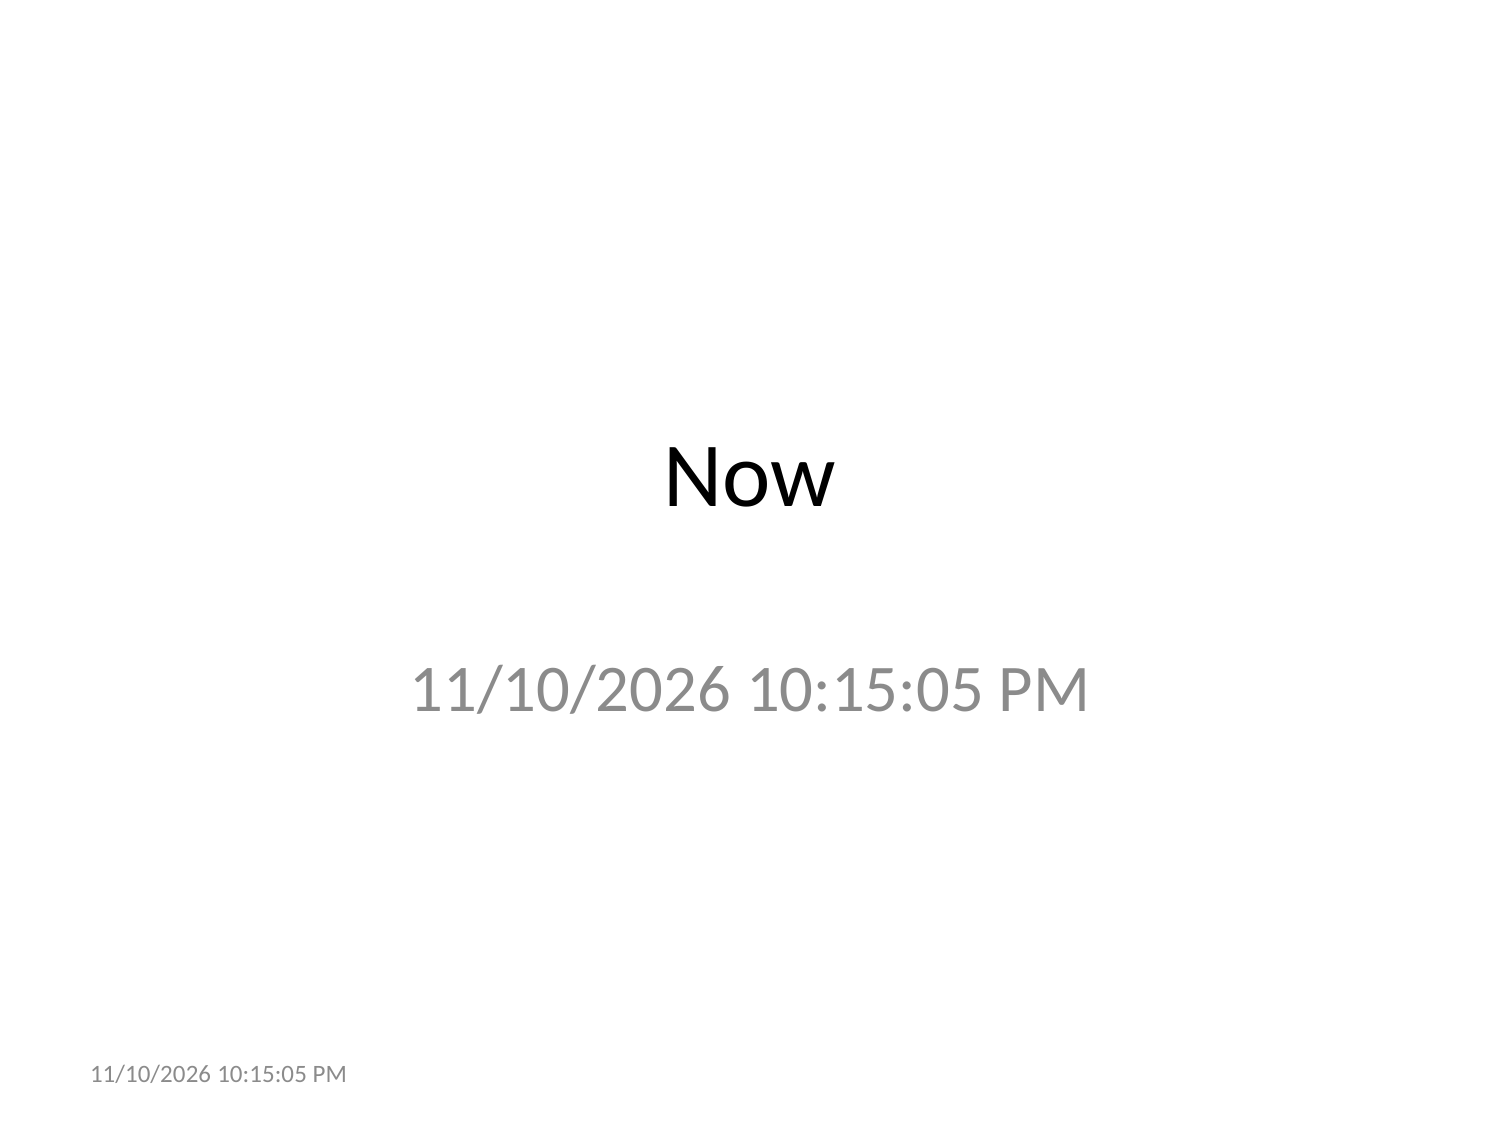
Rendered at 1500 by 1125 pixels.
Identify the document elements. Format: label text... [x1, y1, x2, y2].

title Now [112, 349, 1388, 591]
subtitle 2011-12-19 10:20:04 AM [225, 637, 1275, 925]
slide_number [75, 1042, 425, 1103]
